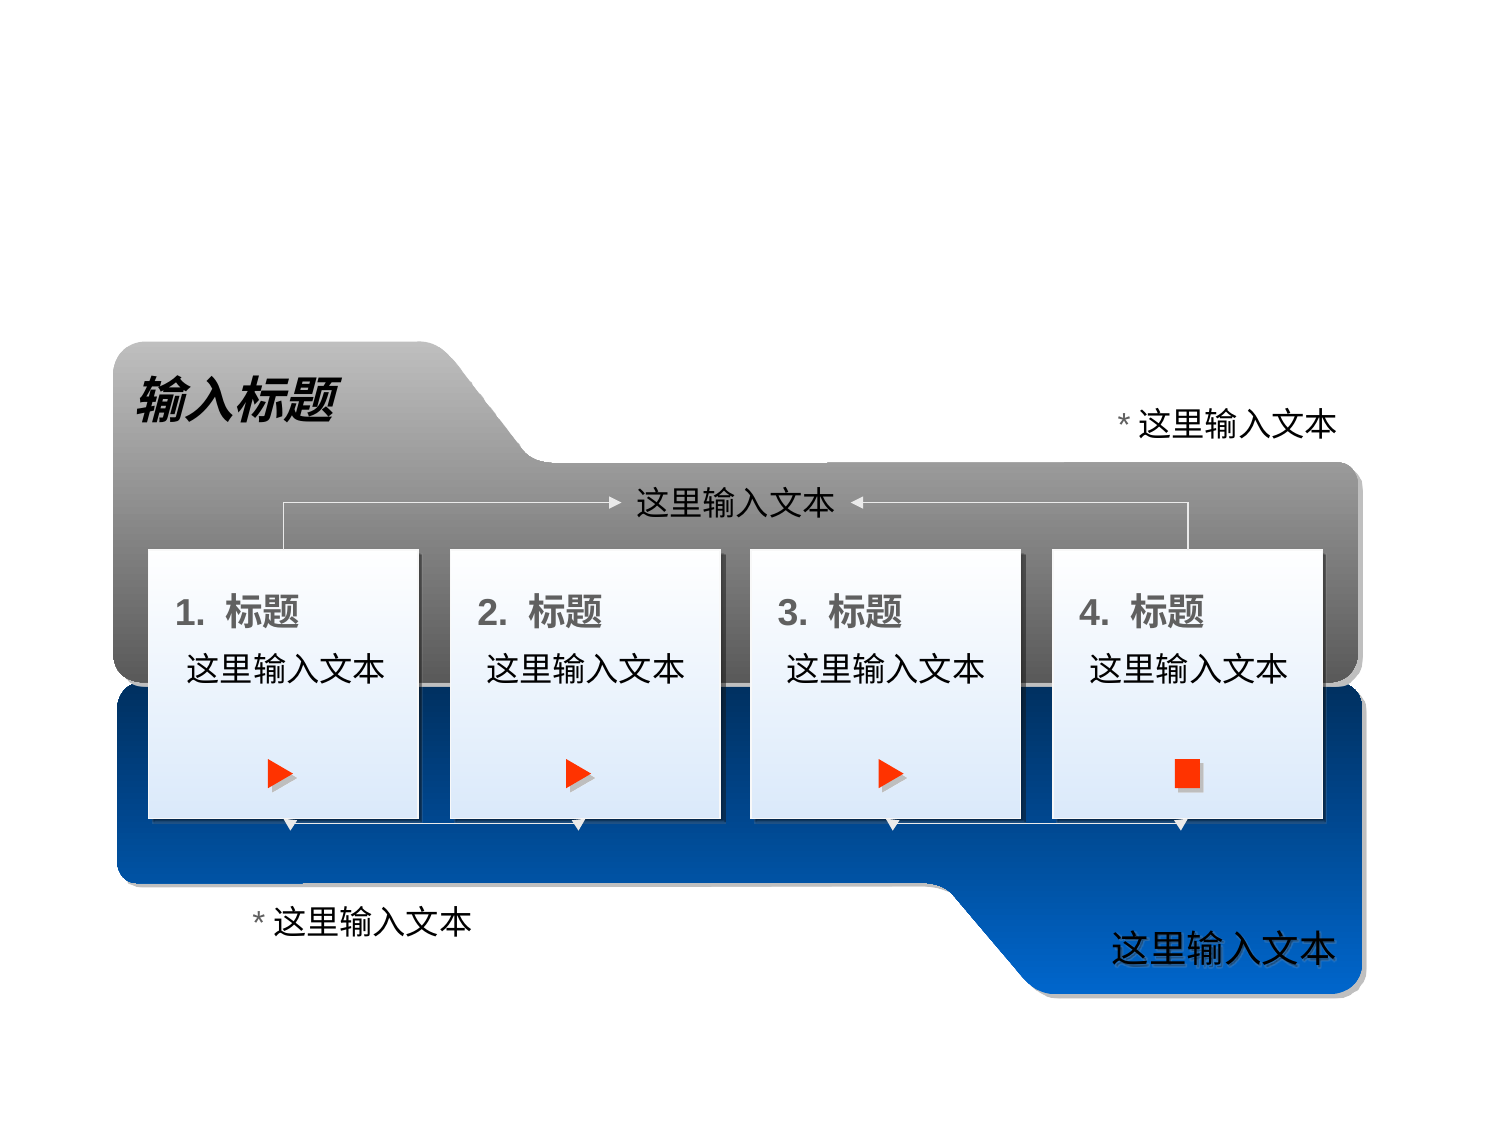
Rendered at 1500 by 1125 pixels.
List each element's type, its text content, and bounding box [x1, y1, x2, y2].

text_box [148, 475, 1324, 820]
text_box *这里输入文本 [237, 893, 685, 949]
text_box 输入标题 [119, 360, 484, 436]
text_box *这里输入文本 [1102, 395, 1353, 451]
text_box 这里输入文本 [987, 917, 1352, 978]
text_box [116, 685, 1363, 995]
text_box [113, 341, 1359, 683]
